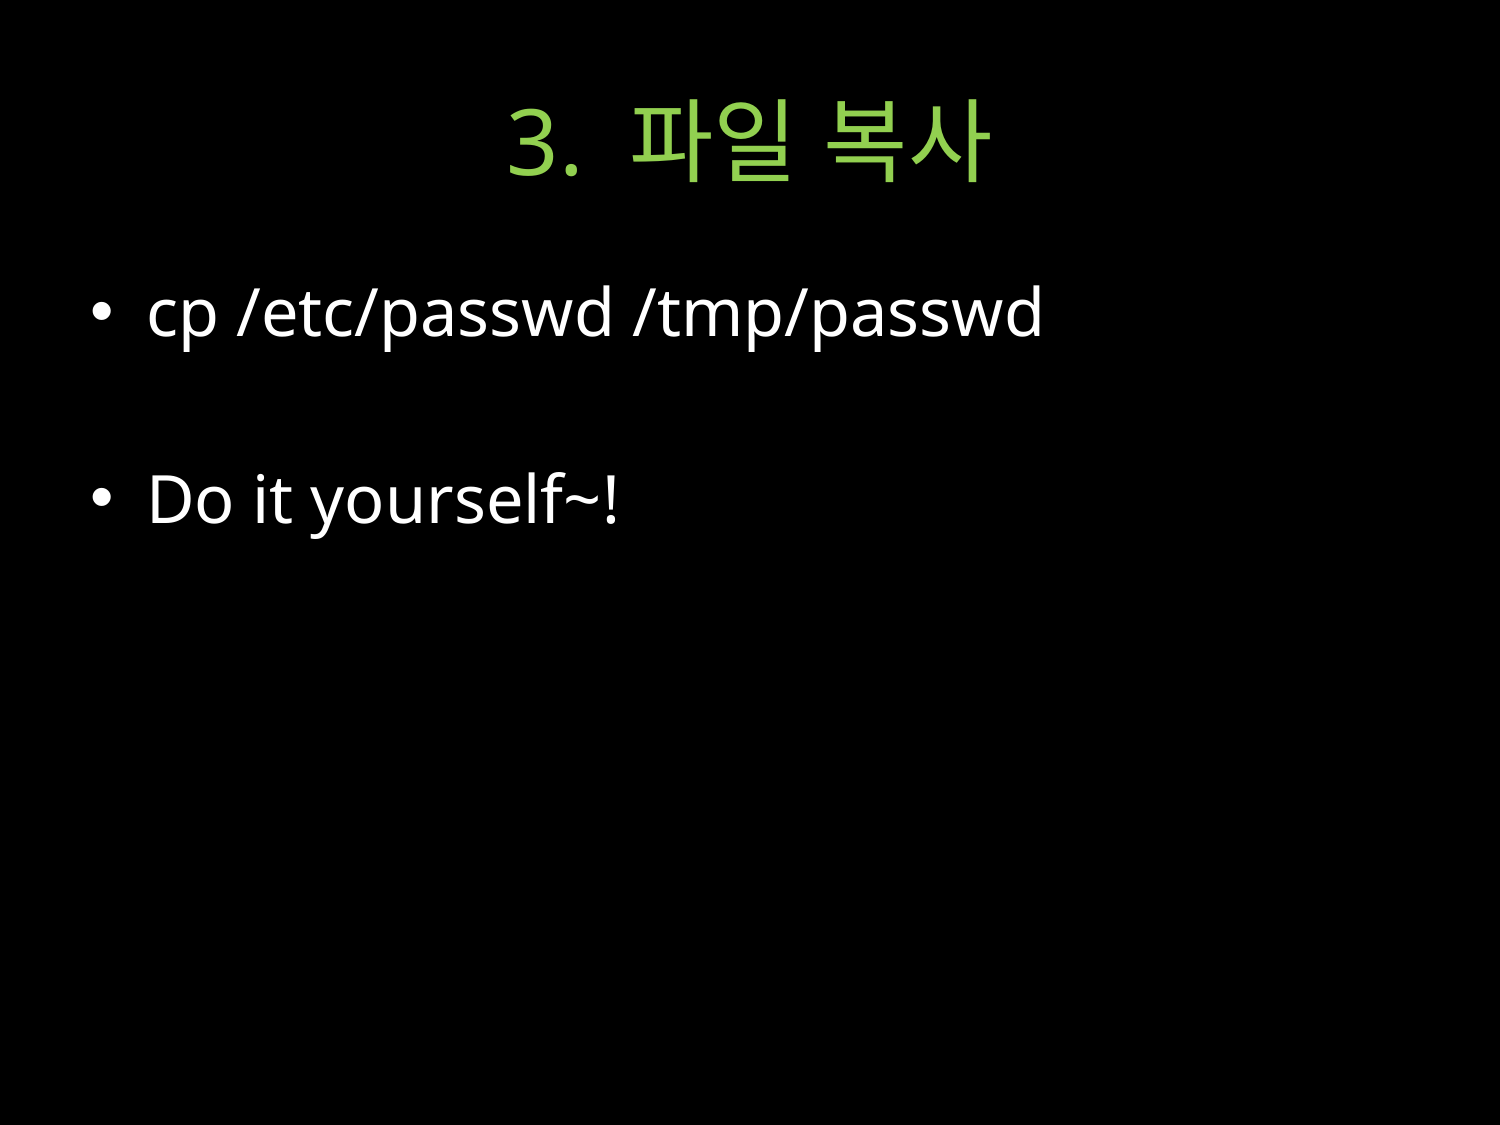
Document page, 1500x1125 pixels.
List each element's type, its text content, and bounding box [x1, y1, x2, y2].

list cp /etc/passwd /tmp/passwd Do it yourself~! [75, 262, 1425, 1005]
title 3. 파일 복사 [75, 45, 1425, 233]
